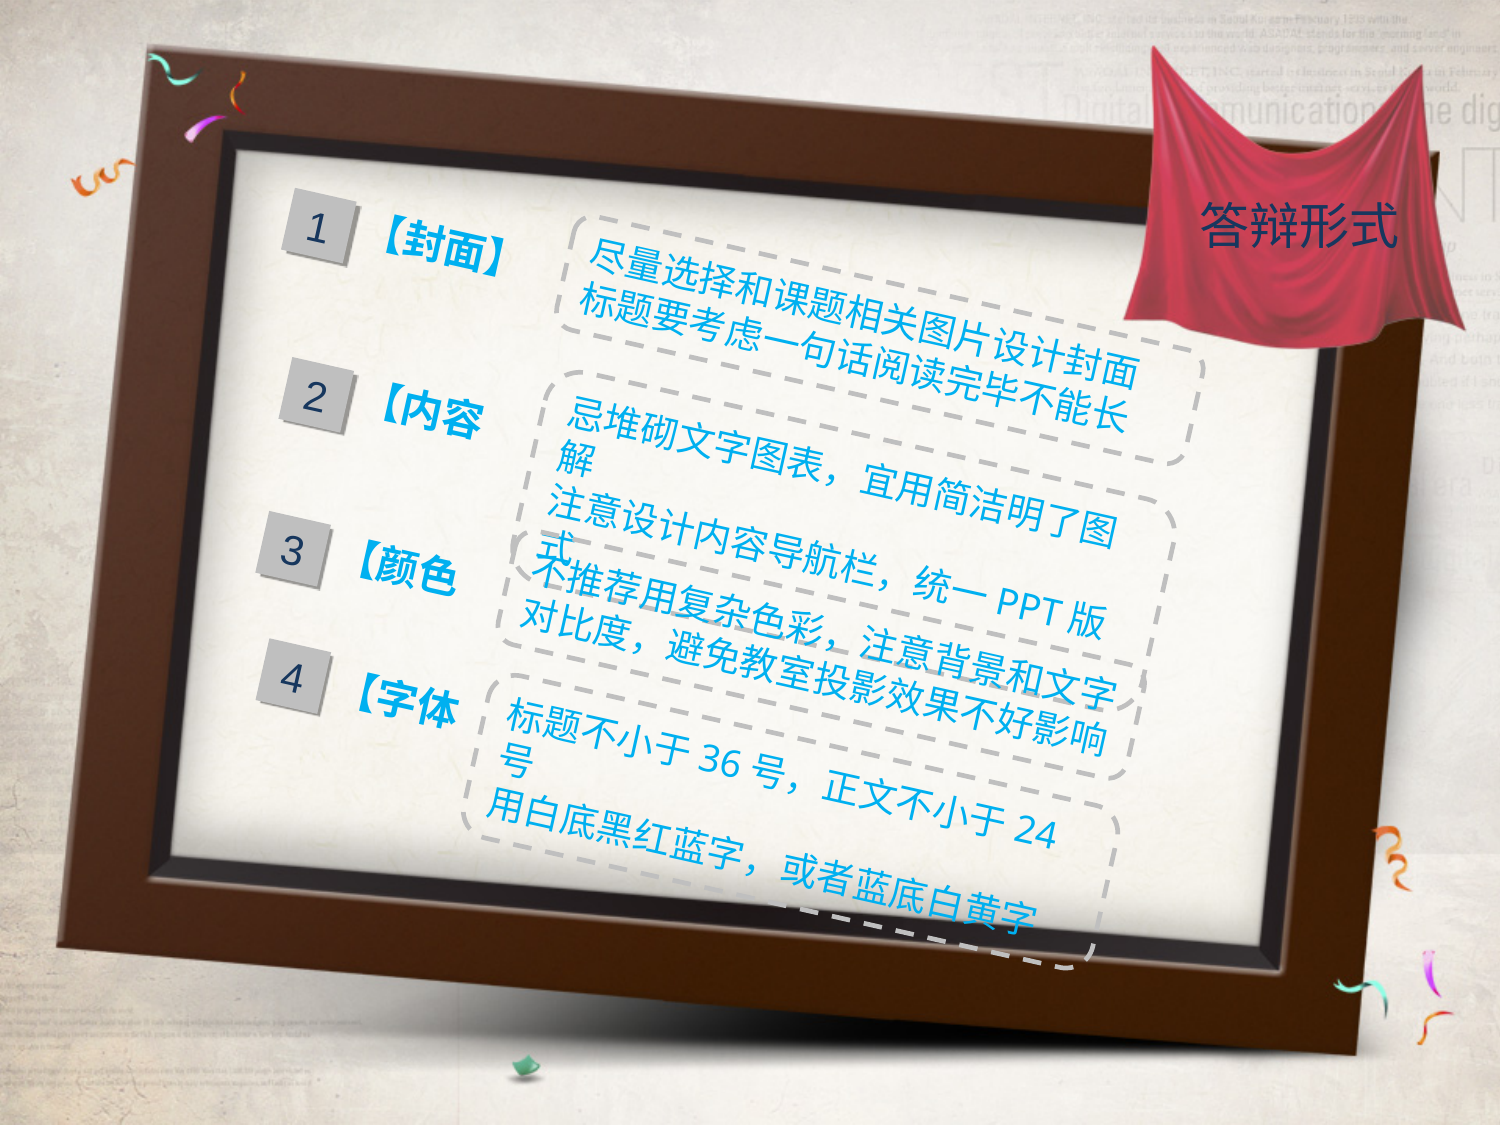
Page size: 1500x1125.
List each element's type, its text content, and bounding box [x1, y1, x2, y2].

text_box 不推荐用复杂色彩，注意背景和文字对比度，避免教室投影效果不好影响 [497, 530, 1145, 779]
picture [0, 0, 1500, 1125]
text_box 尽量选择和课题相关图片设计封面 标题要考虑一句话阅读完毕不能长 [556, 216, 1204, 464]
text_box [262, 528, 498, 599]
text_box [285, 371, 521, 445]
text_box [287, 206, 547, 278]
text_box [261, 660, 486, 727]
text_box 标题不小于36号，正文不小于24号 用白底黑红蓝字，或者蓝底白黄字 [463, 675, 1118, 969]
text_box 答辩形式 [1184, 187, 1415, 263]
text_box 忌堆砌文字图表，宜用简洁明了图解 注意设计内容导航栏，统一PPT版式 [512, 372, 1175, 675]
